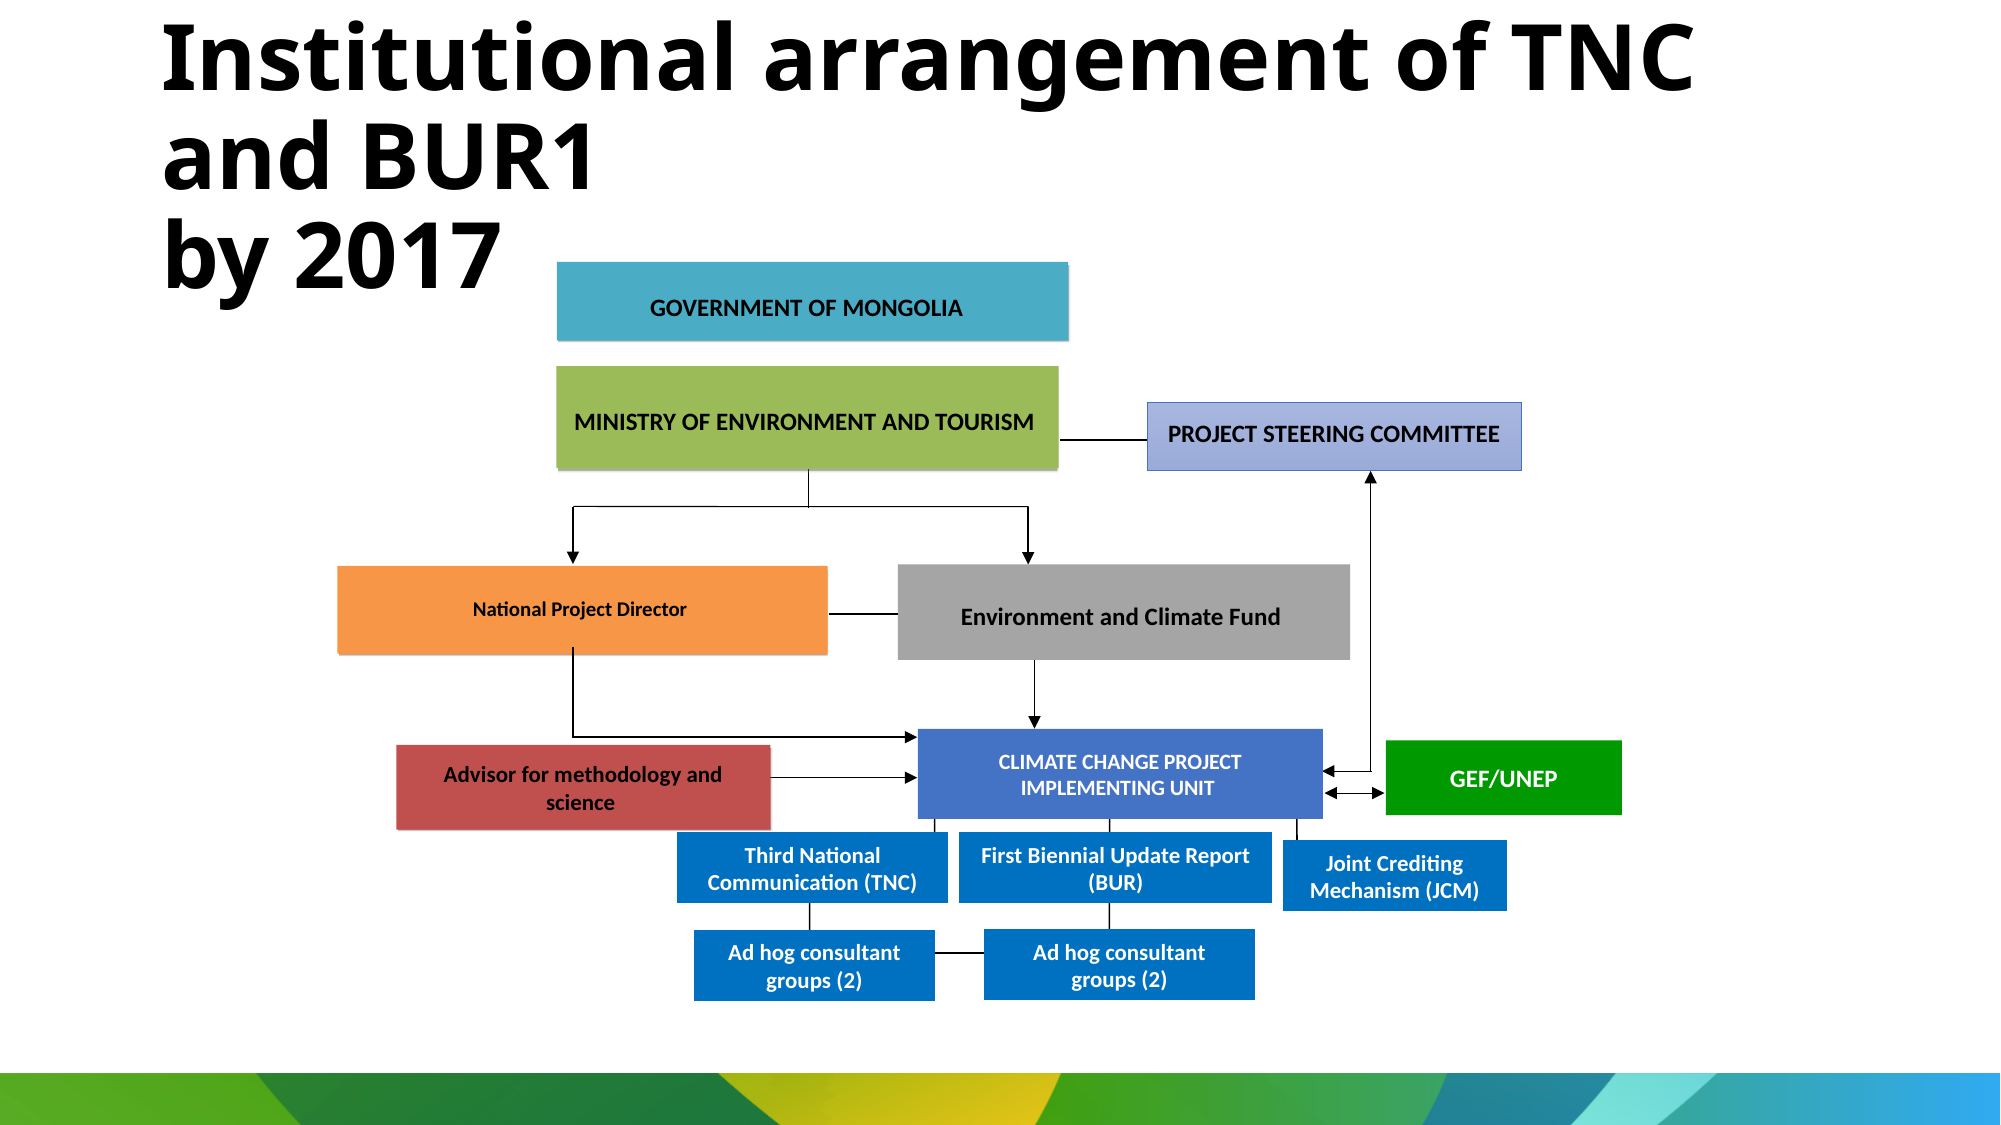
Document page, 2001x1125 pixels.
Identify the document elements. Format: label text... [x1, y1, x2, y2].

picture [0, 1073, 2000, 1125]
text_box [337, 261, 1622, 1002]
title Institutional arrangement of TNC and BUR1 by 2017 [146, 51, 1872, 269]
